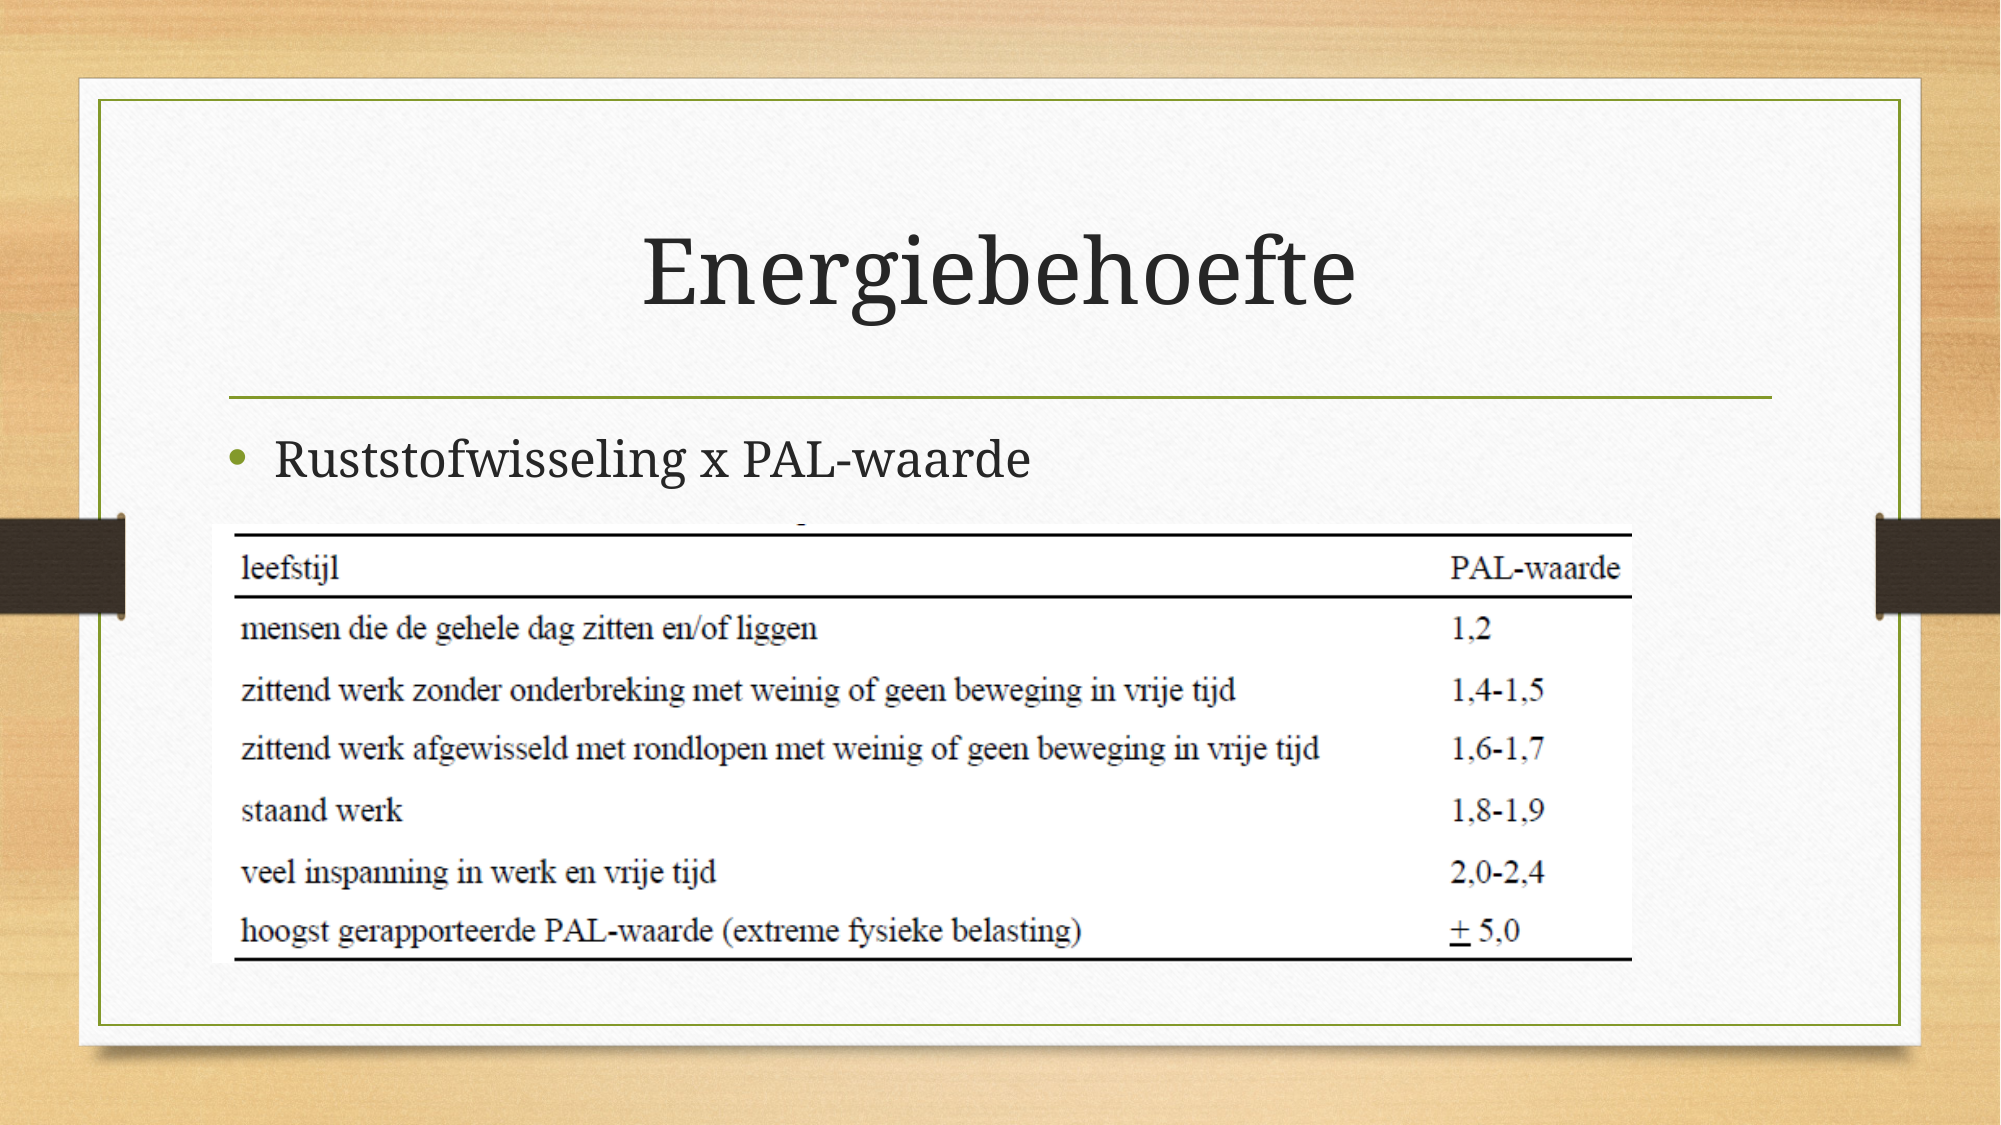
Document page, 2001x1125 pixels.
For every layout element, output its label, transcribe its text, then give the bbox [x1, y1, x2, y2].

picture [0, 0, 2001, 1125]
list Ruststofwisseling x PAL-waarde [212, 419, 1788, 964]
title Energiebehoefte [212, 161, 1788, 375]
